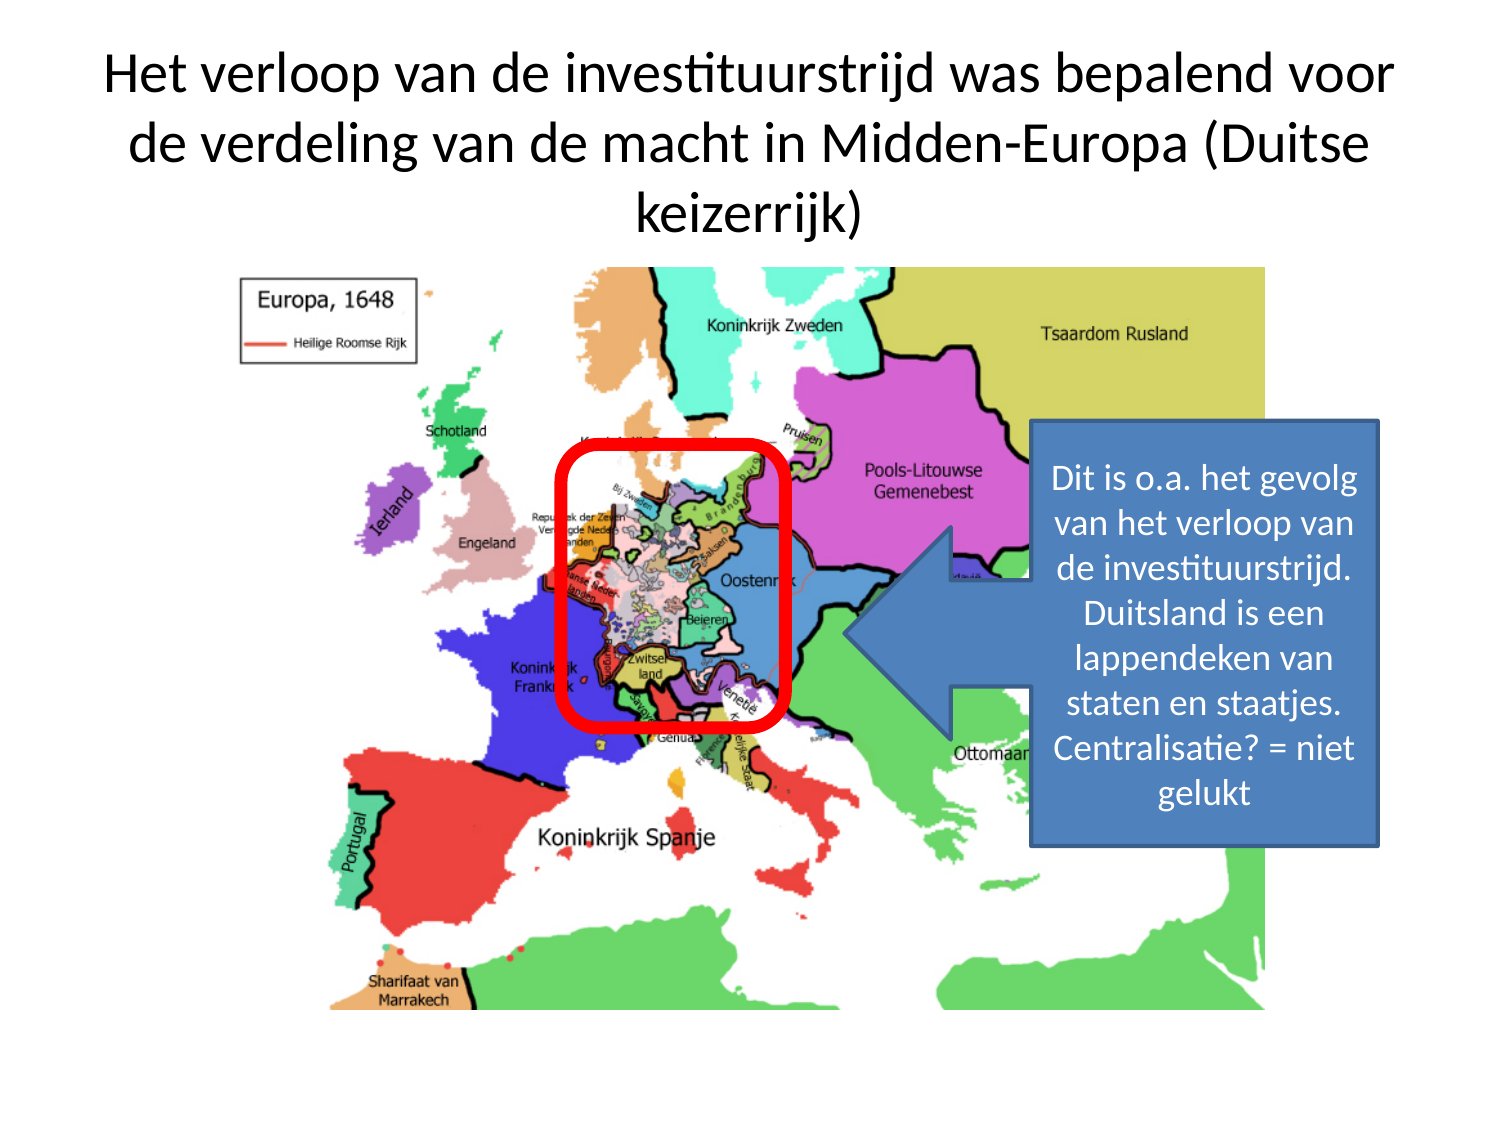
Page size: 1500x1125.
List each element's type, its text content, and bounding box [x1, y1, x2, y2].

title Het verloop van de investituurstrijd was bepalend voor de verdeling van de macht in Midden-Europa (Duitse keizerrijk) [75, 45, 1425, 233]
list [235, 266, 1265, 1010]
text_box Dit is o.a. het gevolg van het verloop van de investituurstrijd. Duitsland is een lappendeken van staten en staatjes. Centralisatie? = niet gelukt [1269, 418, 1380, 849]
